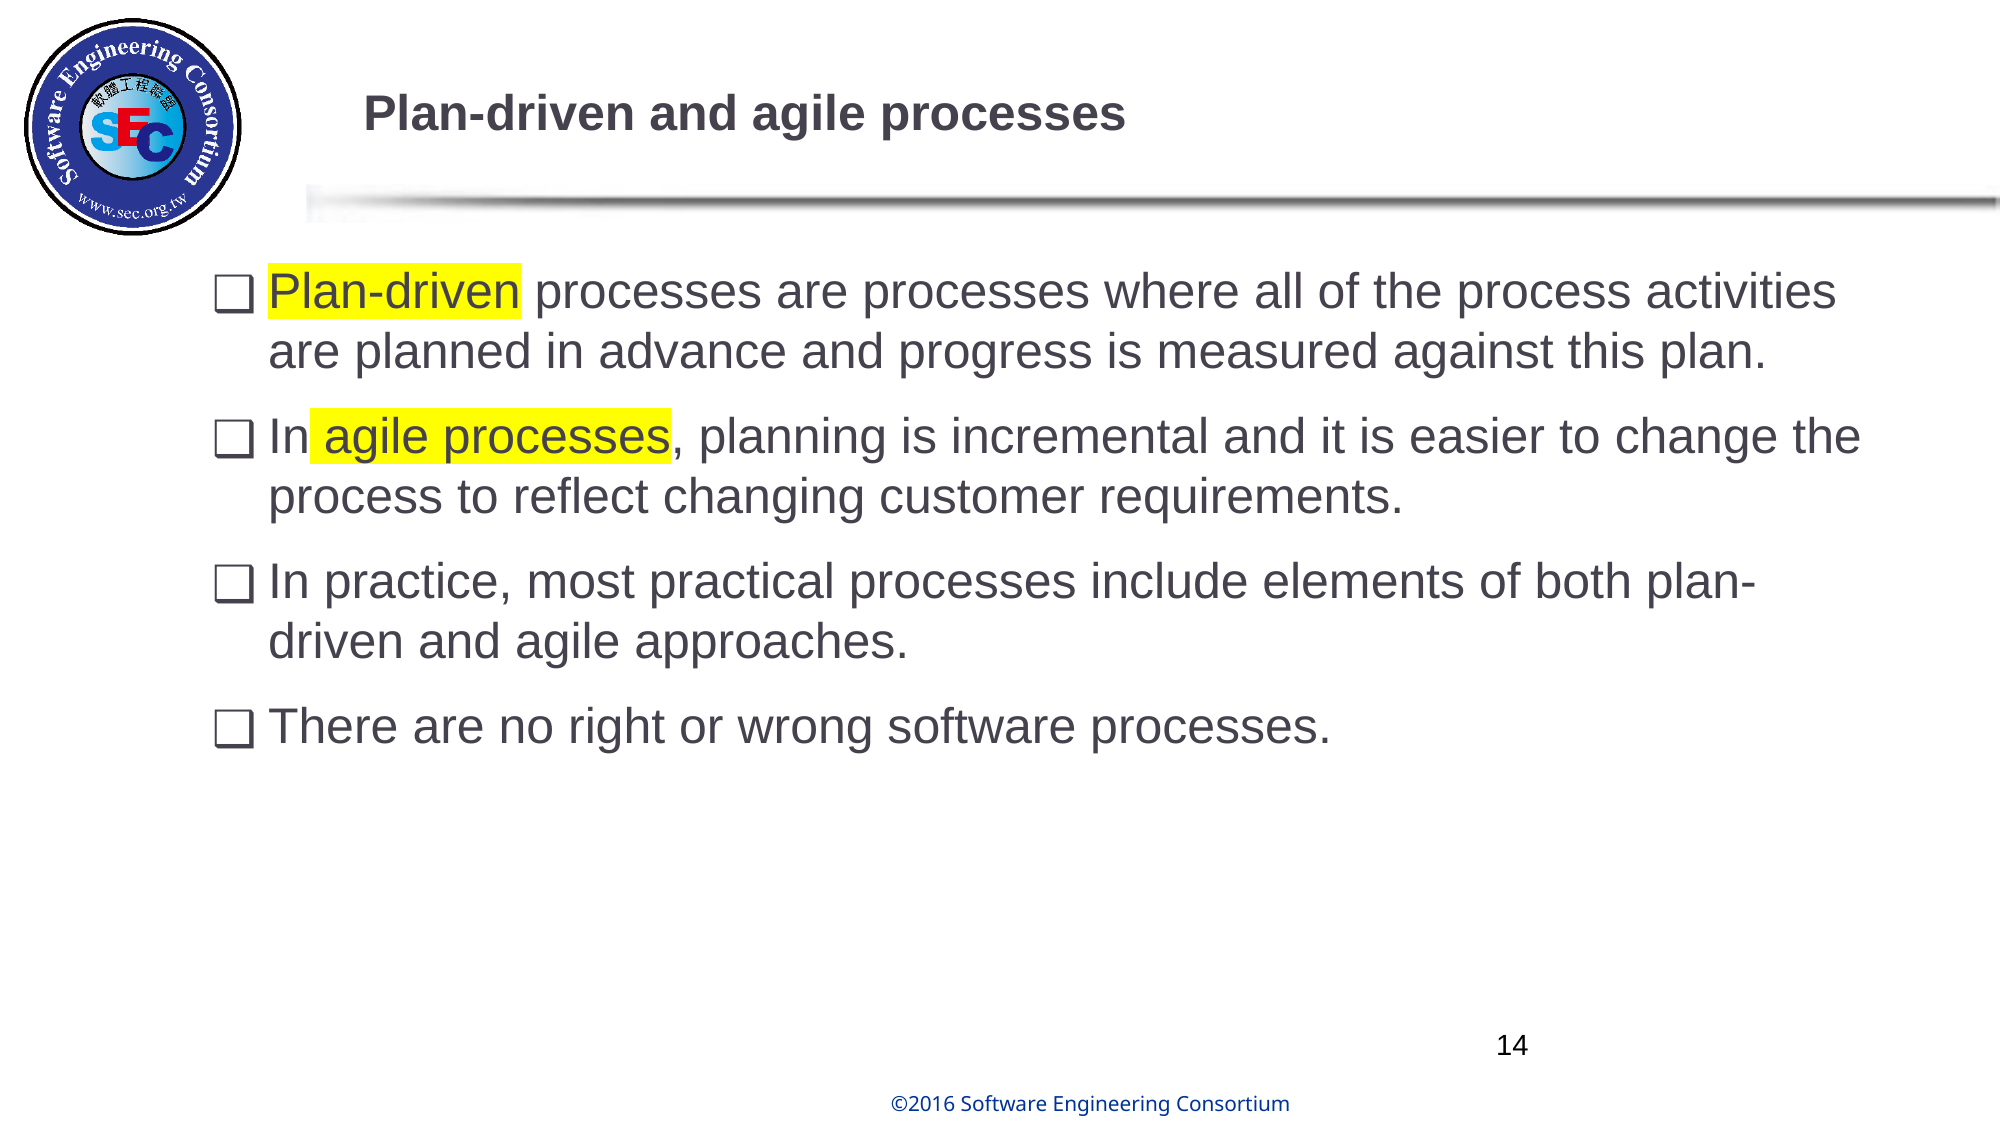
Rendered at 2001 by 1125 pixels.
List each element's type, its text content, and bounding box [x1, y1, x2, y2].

title Plan-driven and agile processes [348, 42, 2000, 179]
picture [0, 0, 265, 259]
picture [306, 184, 2000, 223]
slide_number ‹#› [1481, 1019, 1898, 1094]
list Plan-driven processes are processes where all of the process activities are planned in advance and progress is measured against this plan. In agile processes, planning is incremental and it is easier to change the process to reflect changing customer requirements. In practice, most practical processes include elements of both plan-driven and agile approaches. There are no right or wrong software processes. [196, 243, 1898, 1000]
